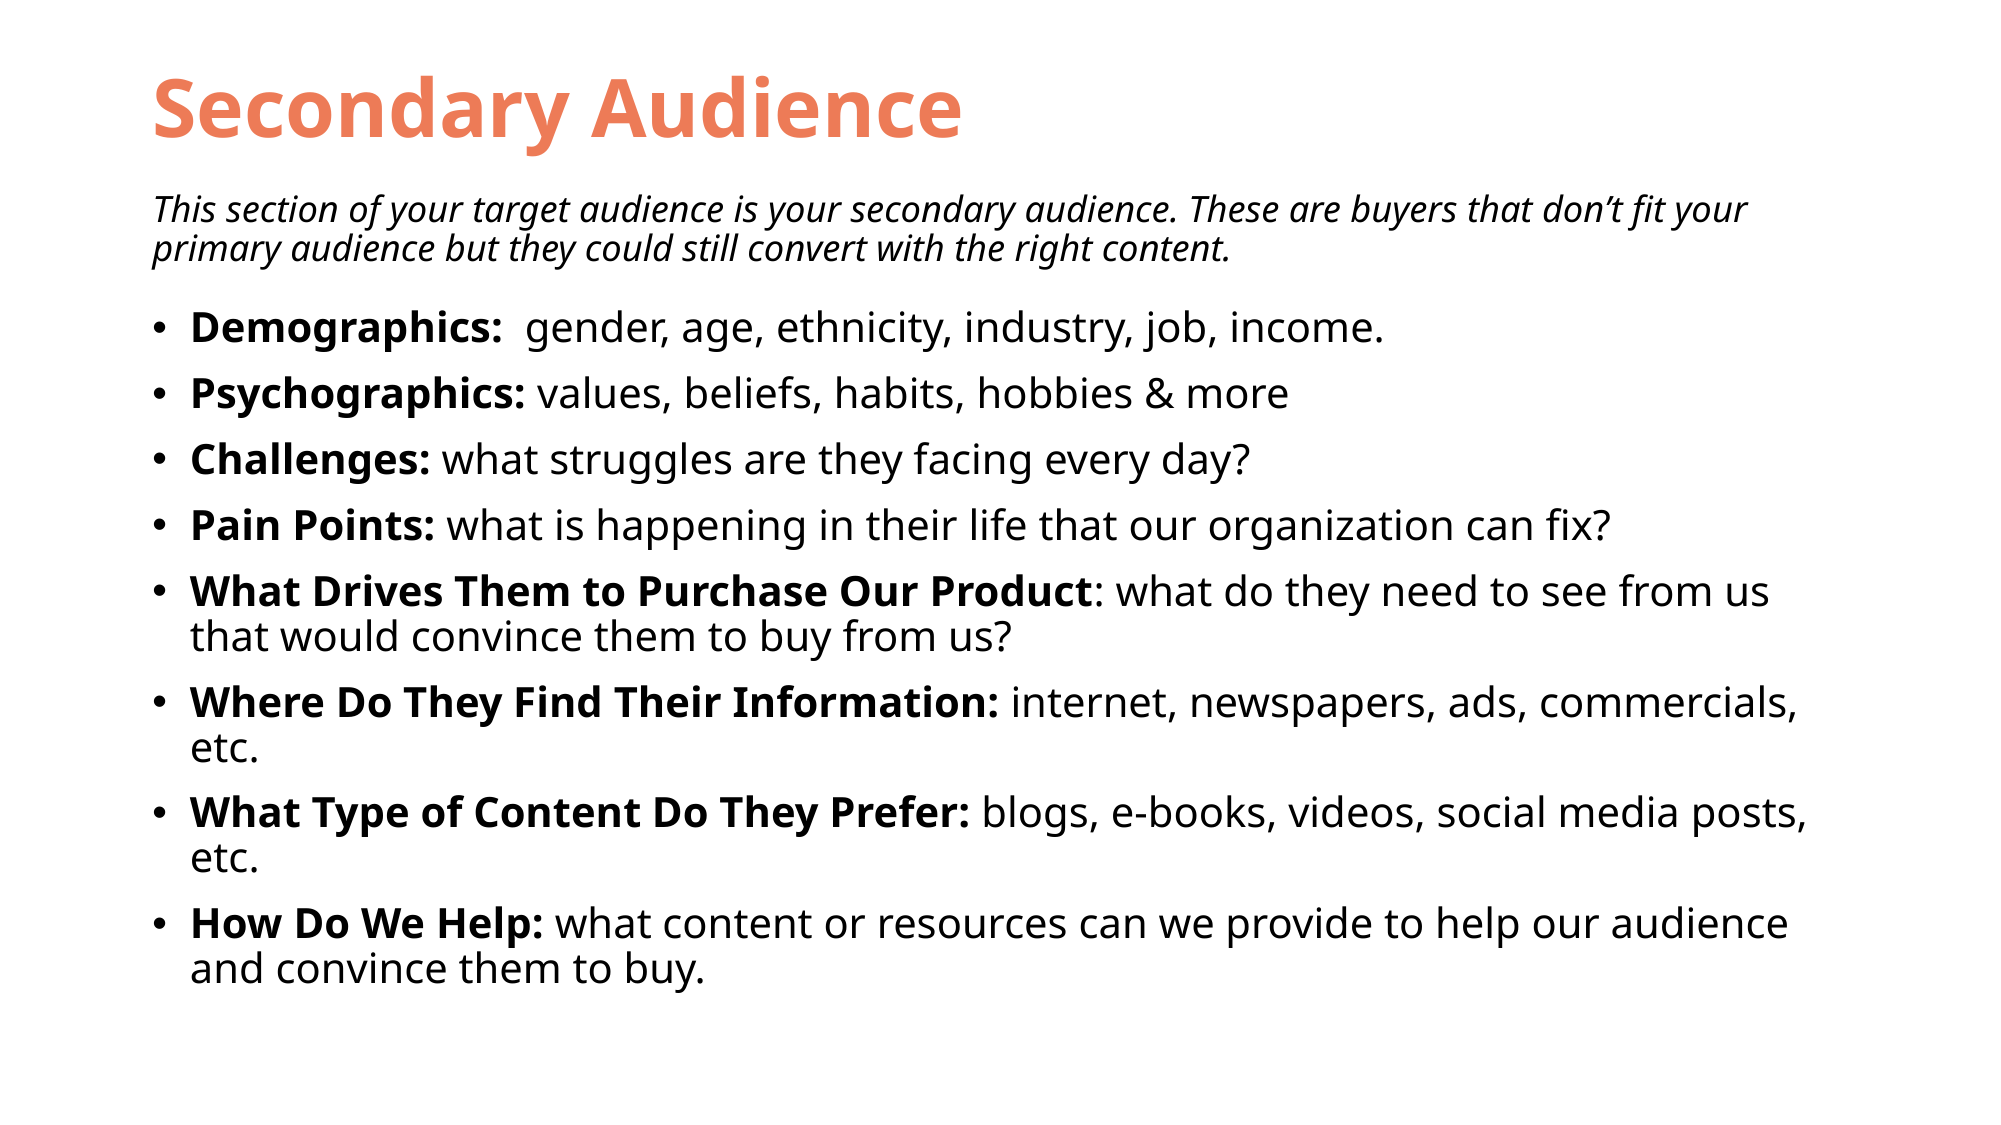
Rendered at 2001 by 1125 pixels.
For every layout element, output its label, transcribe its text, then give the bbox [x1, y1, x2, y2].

title Secondary Audience This section of your target audience is your secondary audience. These are buyers that don’t fit your primary audience but they could still convert with the right content. [137, 59, 1863, 278]
list Demographics: gender, age, ethnicity, industry, job, income. Psychographics: values, beliefs, habits, hobbies & more Challenges: what struggles are they facing every day? Pain Points: what is happening in their life that our organization can fix? What Drives Them to Purchase Our Product: what do they need to see from us that would convince them to buy from us? Where Do They Find Their Information: internet, newspapers, ads, commercials, etc. What Type of Content Do They Prefer: blogs, e-books, videos, social media posts, etc. How Do We Help: what content or resources can we provide to help our audience and convince them to buy. [137, 299, 1863, 1014]
